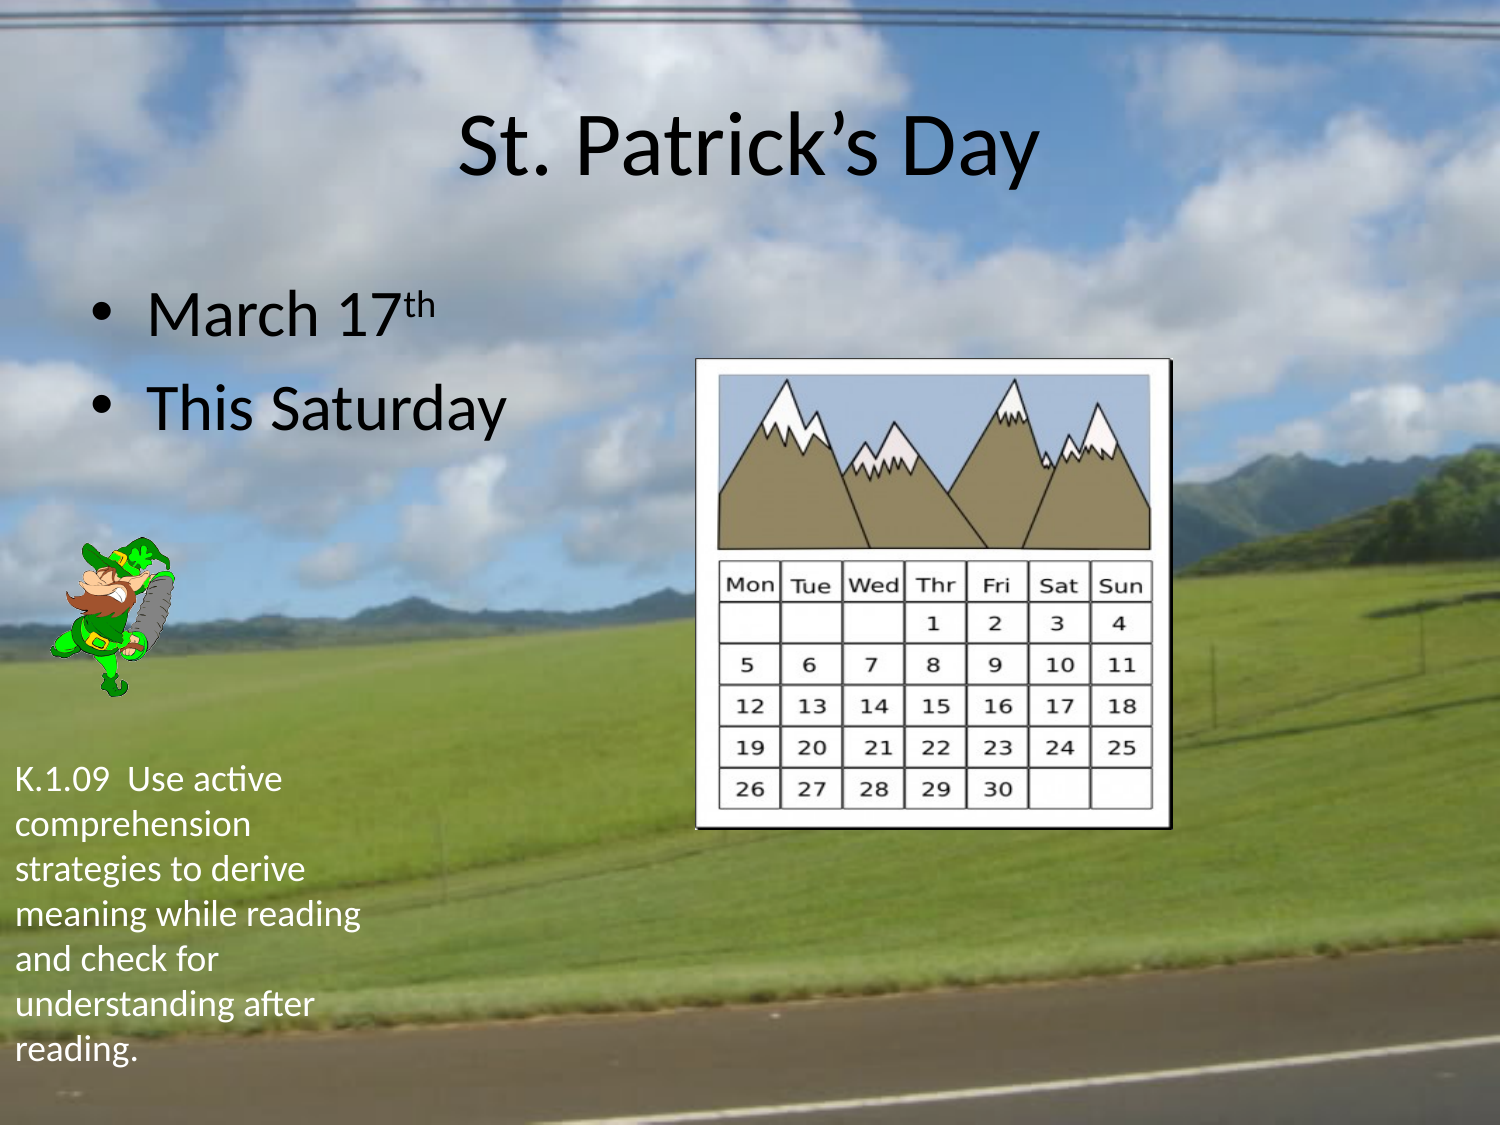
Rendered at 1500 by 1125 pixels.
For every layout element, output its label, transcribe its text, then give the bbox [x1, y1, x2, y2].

text_box K.1.09 Use active comprehension strategies to derive meaning while reading and check for understanding after reading. [0, 746, 413, 1121]
list March 17th This Saturday [75, 262, 1425, 1005]
picture [49, 537, 176, 697]
picture [695, 358, 1173, 831]
title St. Patrick’s Day [75, 45, 1425, 233]
